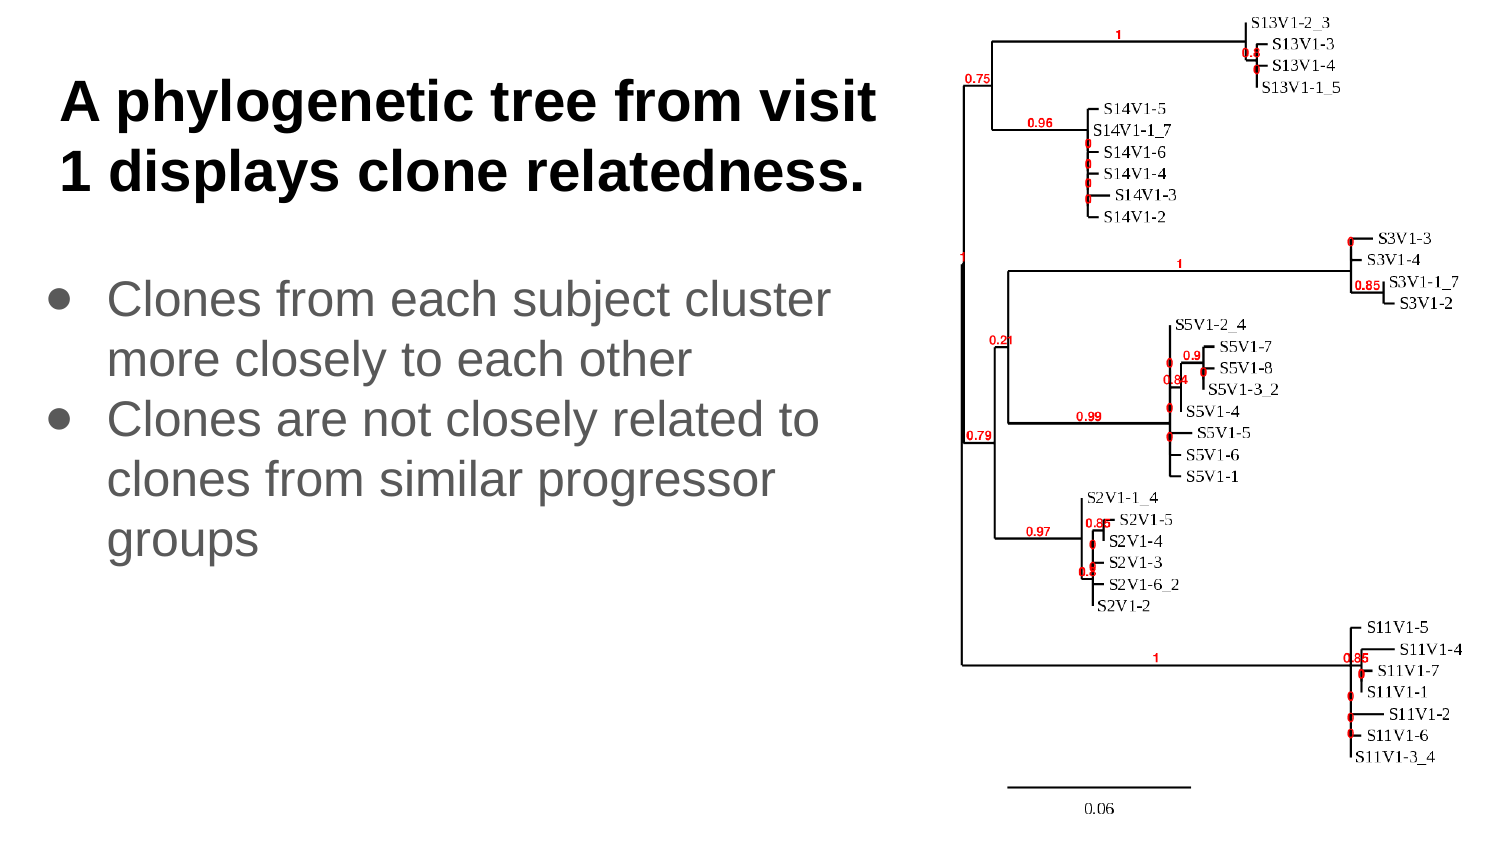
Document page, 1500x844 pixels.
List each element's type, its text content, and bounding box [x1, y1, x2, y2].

text_box Clones from each subject cluster more closely to each other Clones are not closely related to clones from similar progressor groups [16, 251, 875, 758]
title A phylogenetic tree from visit 1 displays clone relatedness. [44, 48, 919, 226]
picture [953, 8, 1494, 823]
